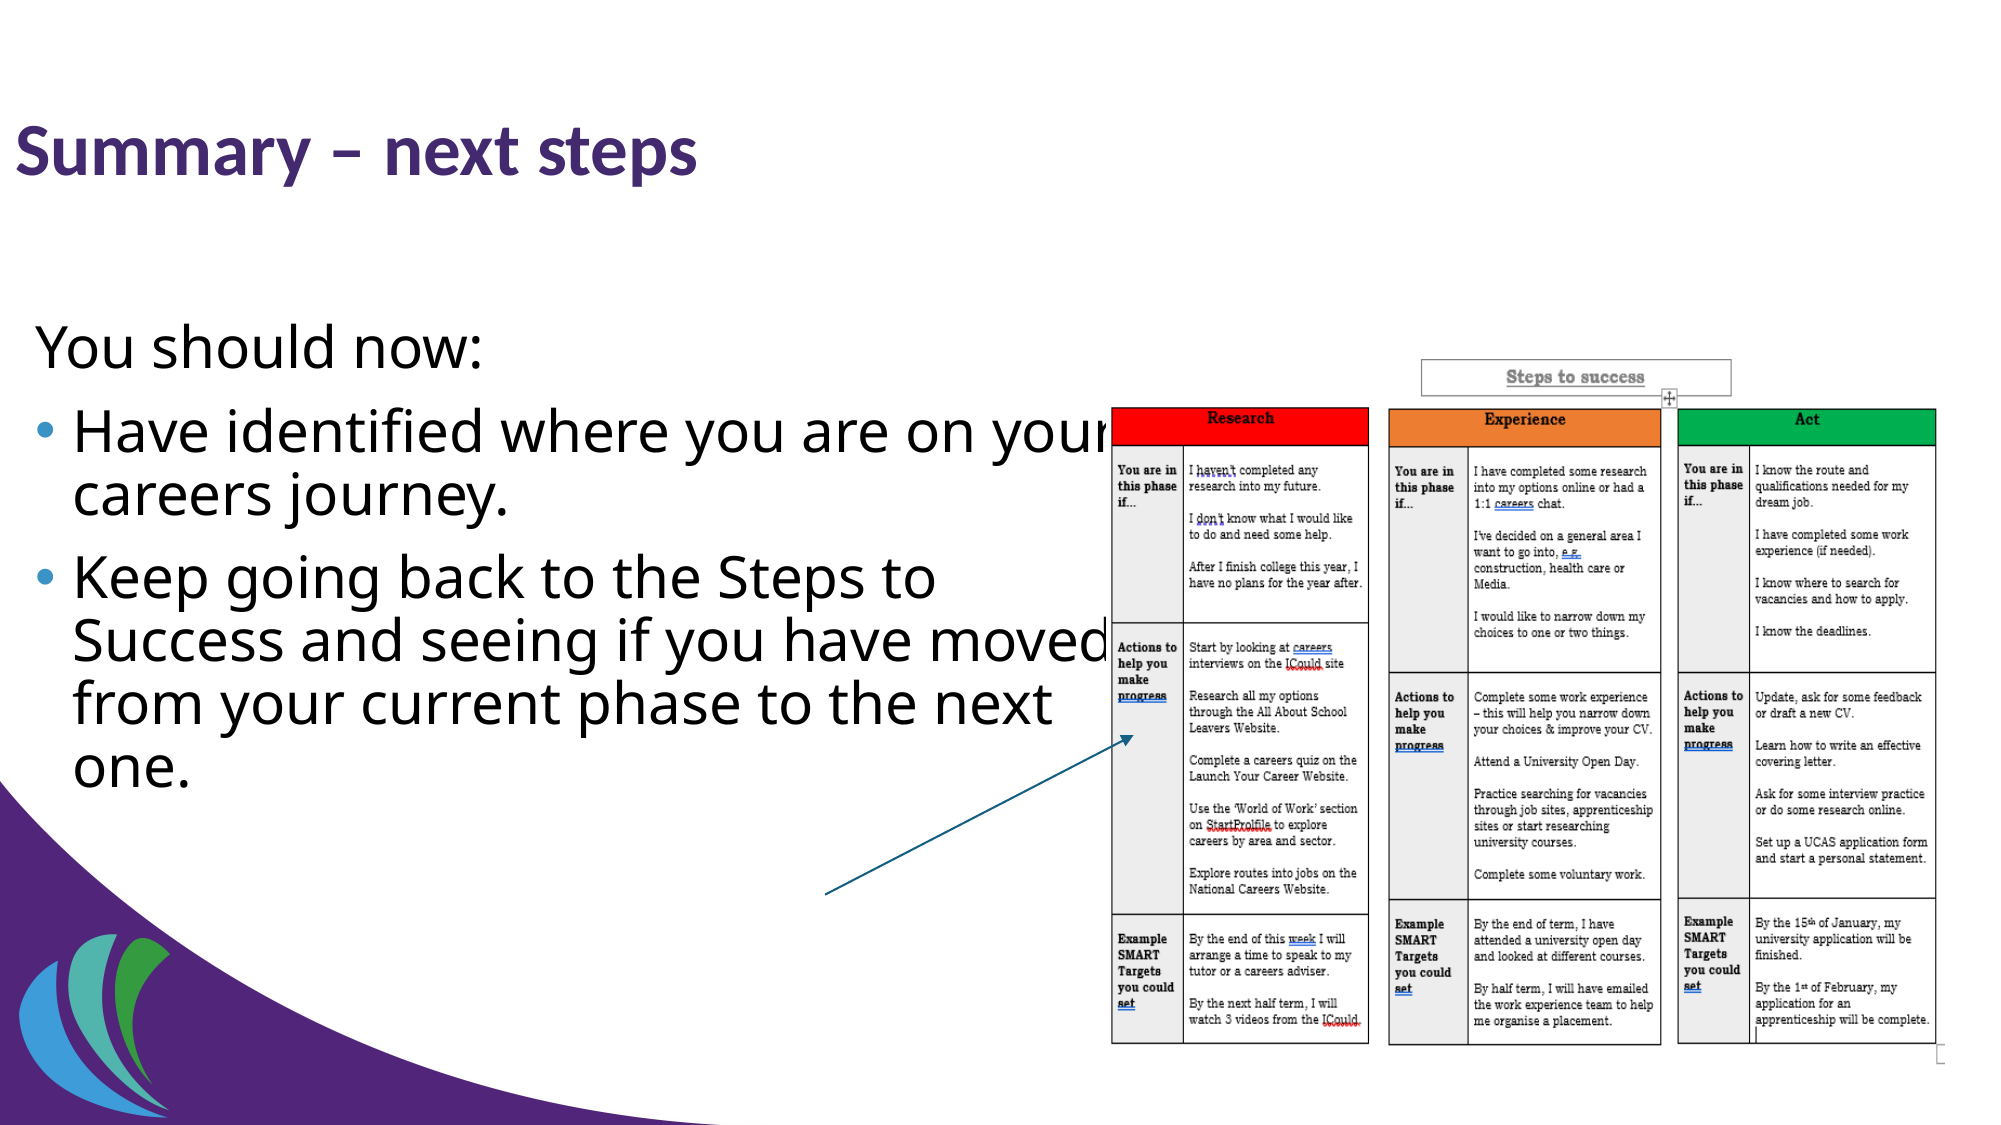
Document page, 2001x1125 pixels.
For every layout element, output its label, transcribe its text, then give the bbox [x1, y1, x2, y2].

title Summary – next steps [0, 18, 1650, 283]
list You should now: Have identified where you are on your careers journey. Keep going back to the Steps to Success and seeing if you have moved from your current phase to the next one. [20, 310, 1139, 1106]
picture [0, 1, 2000, 1125]
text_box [824, 734, 1135, 896]
